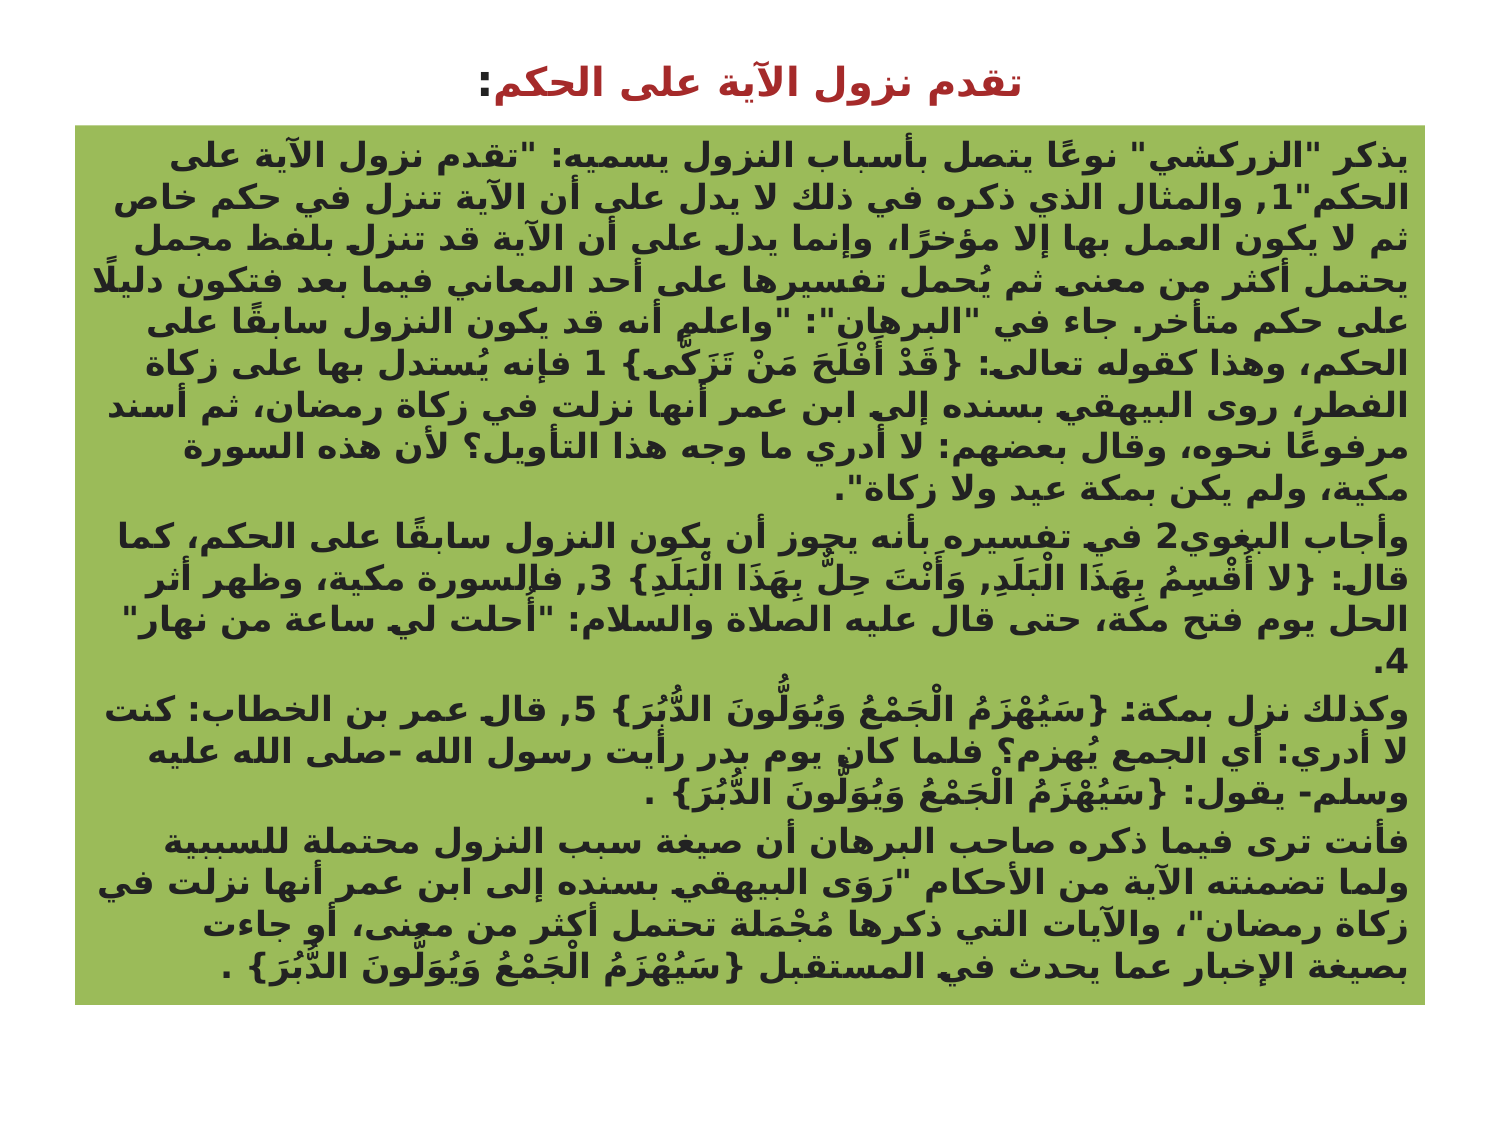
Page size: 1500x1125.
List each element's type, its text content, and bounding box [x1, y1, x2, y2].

list يذكر "الزركشي" نوعًا يتصل بأسباب النزول يسميه: "تقدم نزول الآية على الحكم"1, والمثال الذي ذكره في ذلك لا يدل على أن الآية تنزل في حكم خاص ثم لا يكون العمل بها إلا مؤخرًا، وإنما يدل على أن الآية قد تنزل بلفظ مجمل يحتمل أكثر من معنى ثم يُحمل تفسيرها على أحد المعاني فيما بعد فتكون دليلًا على حكم متأخر. جاء في "البرهان": "واعلم أنه قد يكون النزول سابقًا على الحكم، وهذا كقوله تعالى: {قَدْ أَفْلَحَ مَنْ تَزَكَّى} 1 فإنه يُستدل بها على زكاة الفطر، روى البيهقي بسنده إلى ابن عمر أنها نزلت في زكاة رمضان، ثم أسند مرفوعًا نحوه، وقال بعضهم: لا أدري ما وجه هذا التأويل؟ لأن هذه السورة مكية، ولم يكن بمكة عيد ولا زكاة". وأجاب البغوي2 في تفسيره بأنه يجوز أن يكون النزول سابقًا على الحكم، كما قال: {لا أُقْسِمُ بِهَذَا الْبَلَدِ, وَأَنْتَ حِلٌّ بِهَذَا الْبَلَدِ} 3, فالسورة مكية، وظهر أثر الحل يوم فتح مكة، حتى قال عليه الصلاة والسلام: "أُحلت لي ساعة من نهار" 4. وكذلك نزل بمكة: {سَيُهْزَمُ الْجَمْعُ وَيُوَلُّونَ الدُّبُرَ} 5, قال عمر بن الخطاب: كنت لا أدري: أي الجمع يُهزم؟ فلما كان يوم بدر رأيت رسول الله -صلى الله عليه وسلم- يقول: {سَيُهْزَمُ الْجَمْعُ وَيُوَلُّونَ الدُّبُرَ} . فأنت ترى فيما ذكره صاحب البرهان أن صيغة سبب النزول محتملة للسببية ولما تضمنته الآية من الأحكام "رَوَى البيهقي بسنده إلى ابن عمر أنها نزلت في زكاة رمضان"، والآيات التي ذكرها مُجْمَلة تحتمل أكثر من معنى، أو جاءت بصيغة الإخبار عما يحدث في المستقبل {سَيُهْزَمُ الْجَمْعُ وَيُوَلُّونَ الدُّبُرَ} . [75, 125, 1425, 1005]
title تقدم نزول الآية على الحكم: [75, 45, 1425, 114]
